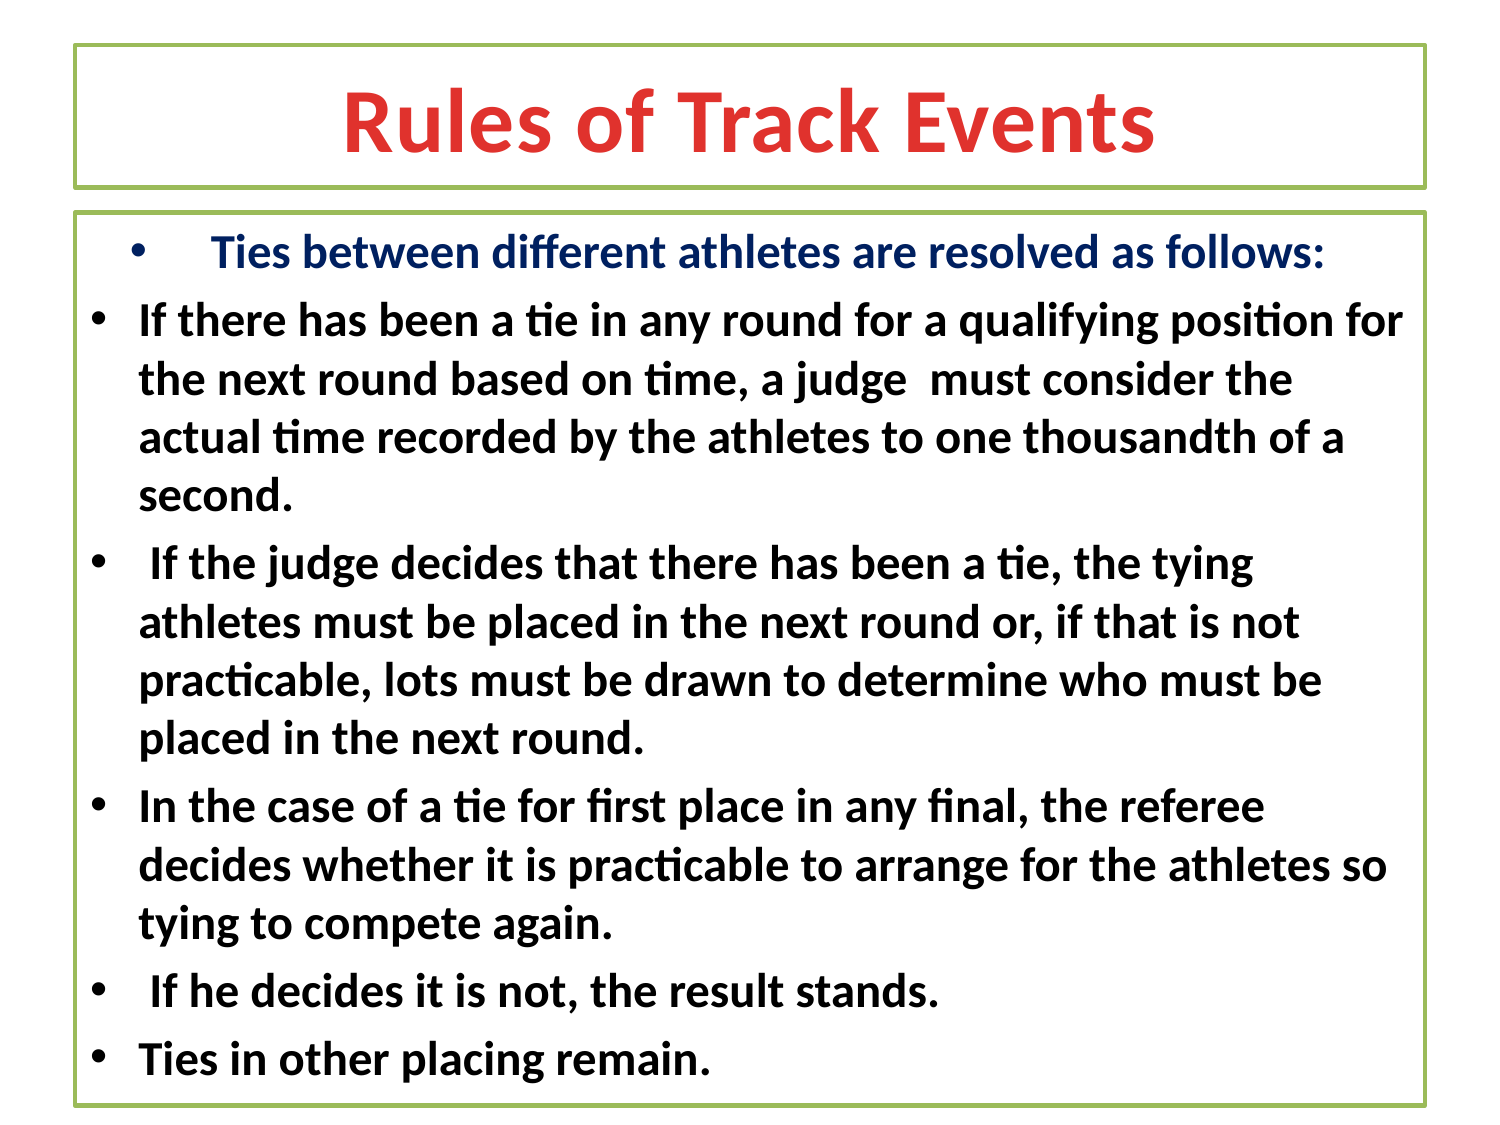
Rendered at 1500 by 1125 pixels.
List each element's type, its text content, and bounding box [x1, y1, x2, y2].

title Rules of Track Events [73, 43, 1427, 190]
list Ties between different athletes are resolved as follows: If there has been a tie in any round for a qualifying position for the next round based on time, a judge must consider the actual time recorded by the athletes to one thousandth of a second. If the judge decides that there has been a tie, the tying athletes must be placed in the next round or, if that is not practicable, lots must be drawn to determine who must be placed in the next round. In the case of a tie for first place in any final, the referee decides whether it is practicable to arrange for the athletes so tying to compete again. If he decides it is not, the result stands. Ties in other placing remain. [73, 210, 1427, 1108]
